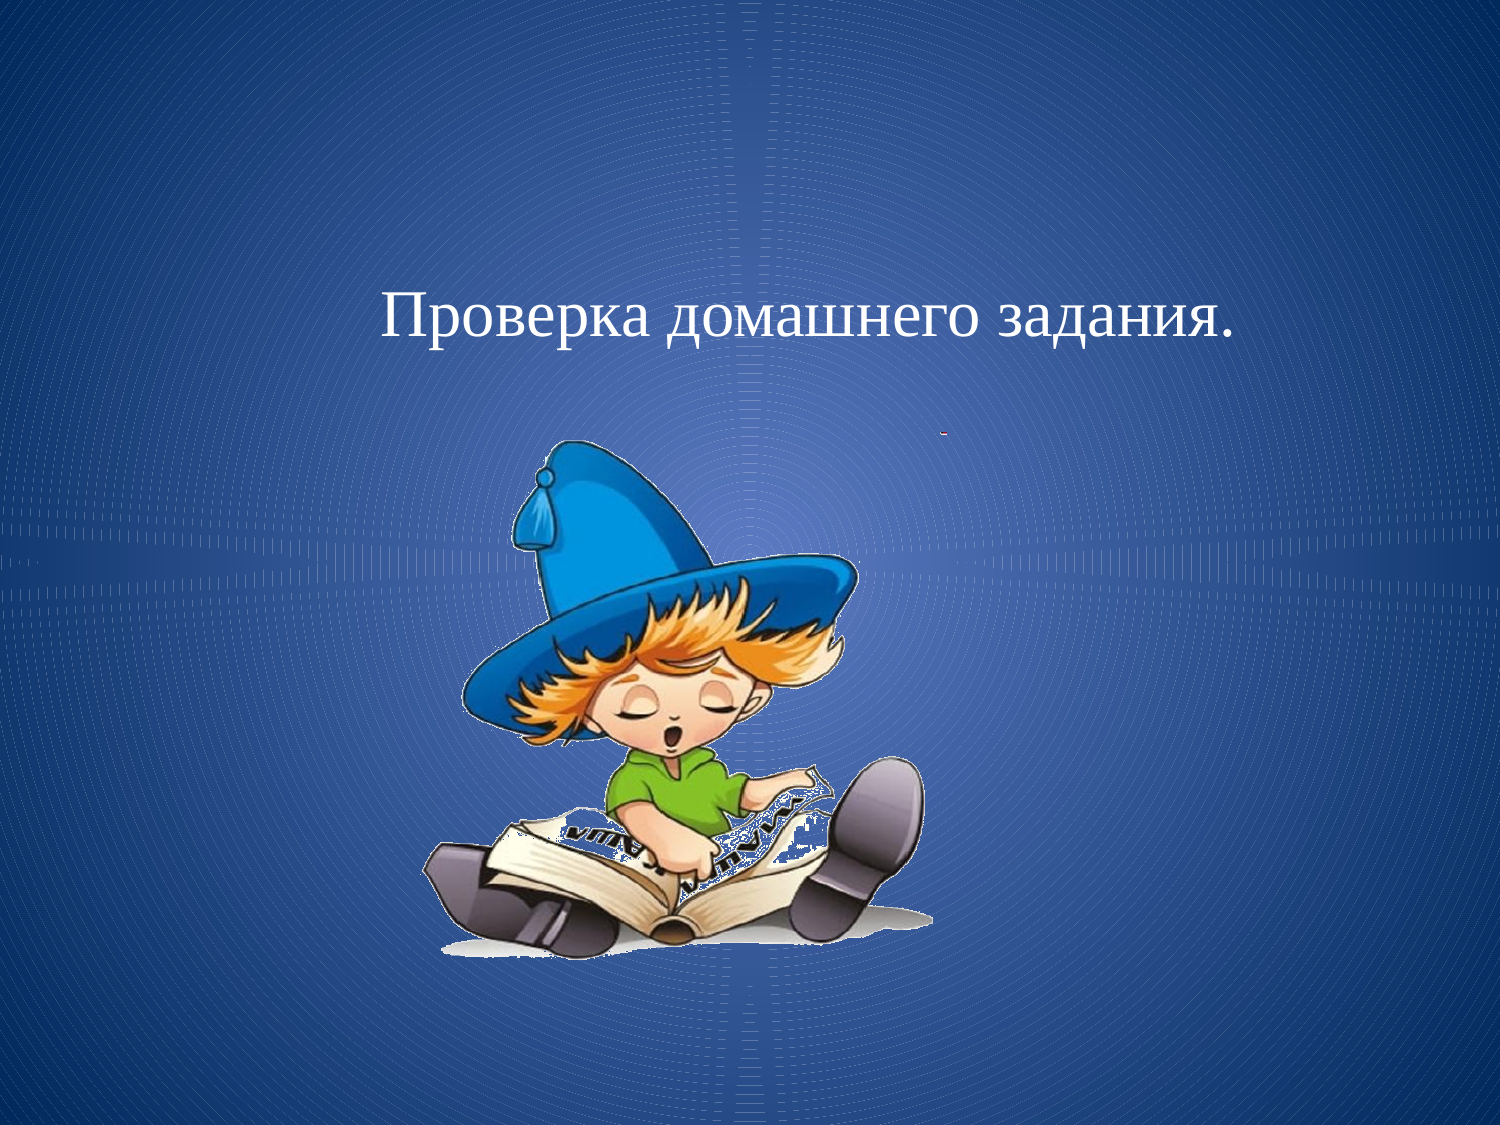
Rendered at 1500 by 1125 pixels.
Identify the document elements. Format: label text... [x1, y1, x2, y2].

picture [418, 432, 947, 972]
list Проверка домашнего задания. [75, 262, 1425, 1005]
